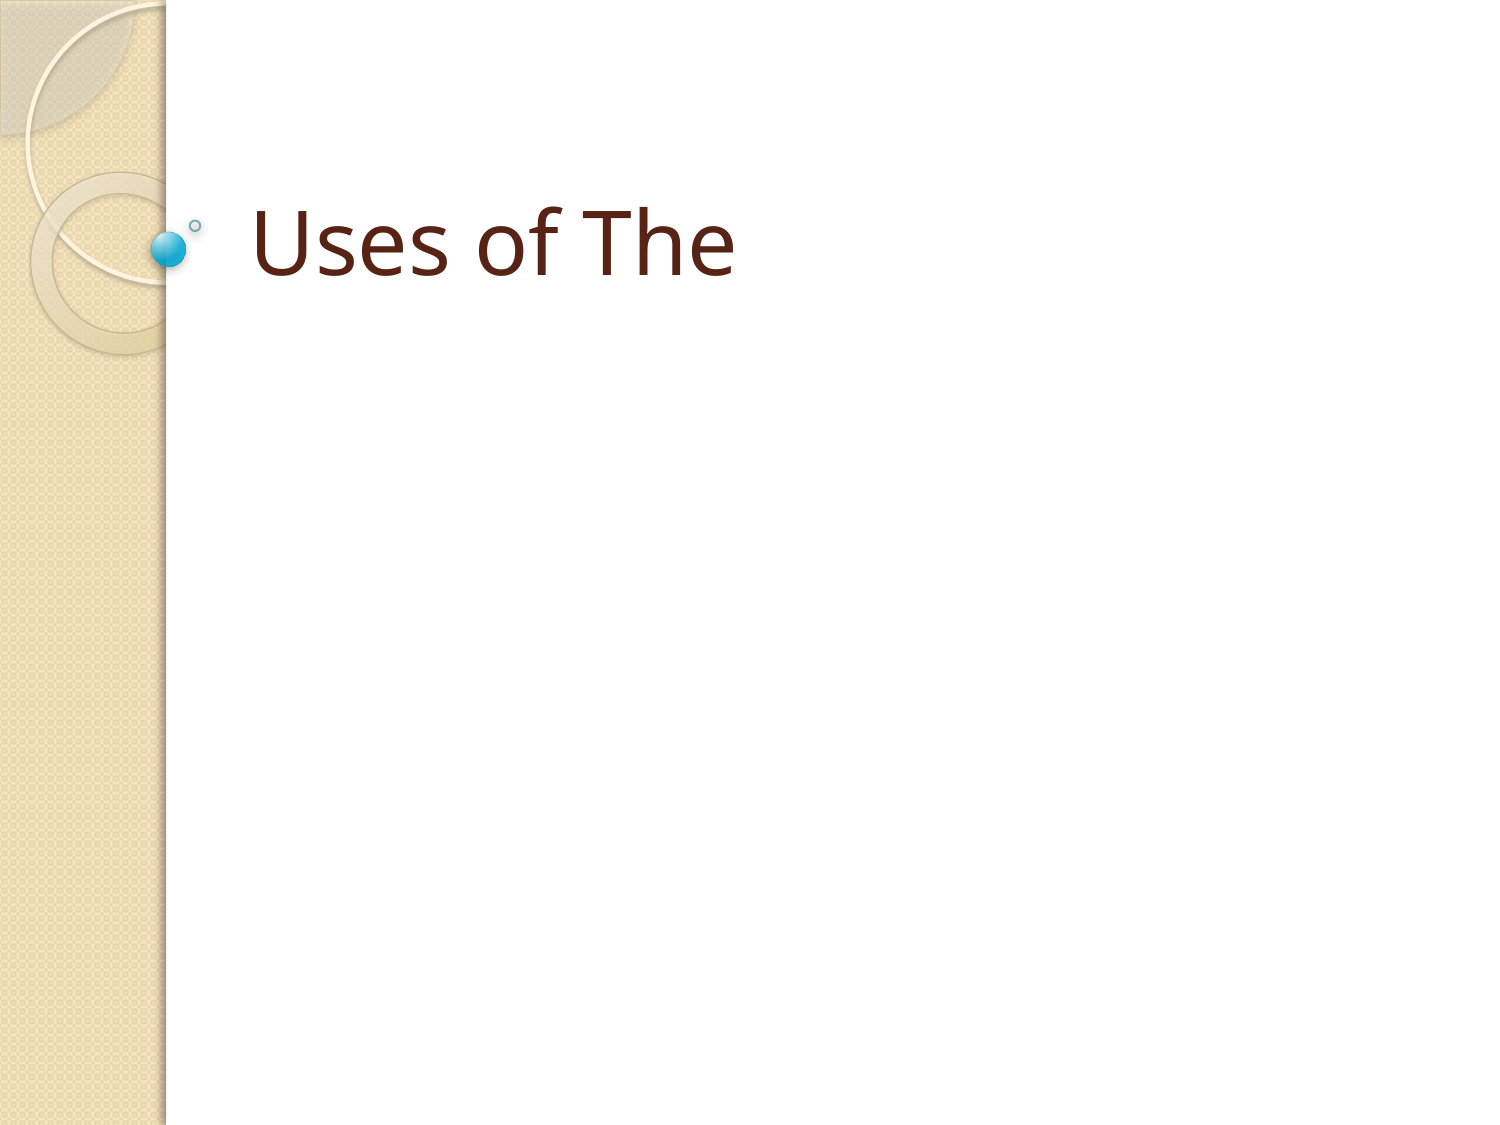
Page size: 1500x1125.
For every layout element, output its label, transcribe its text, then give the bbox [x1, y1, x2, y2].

title Uses of The [234, 59, 1450, 301]
